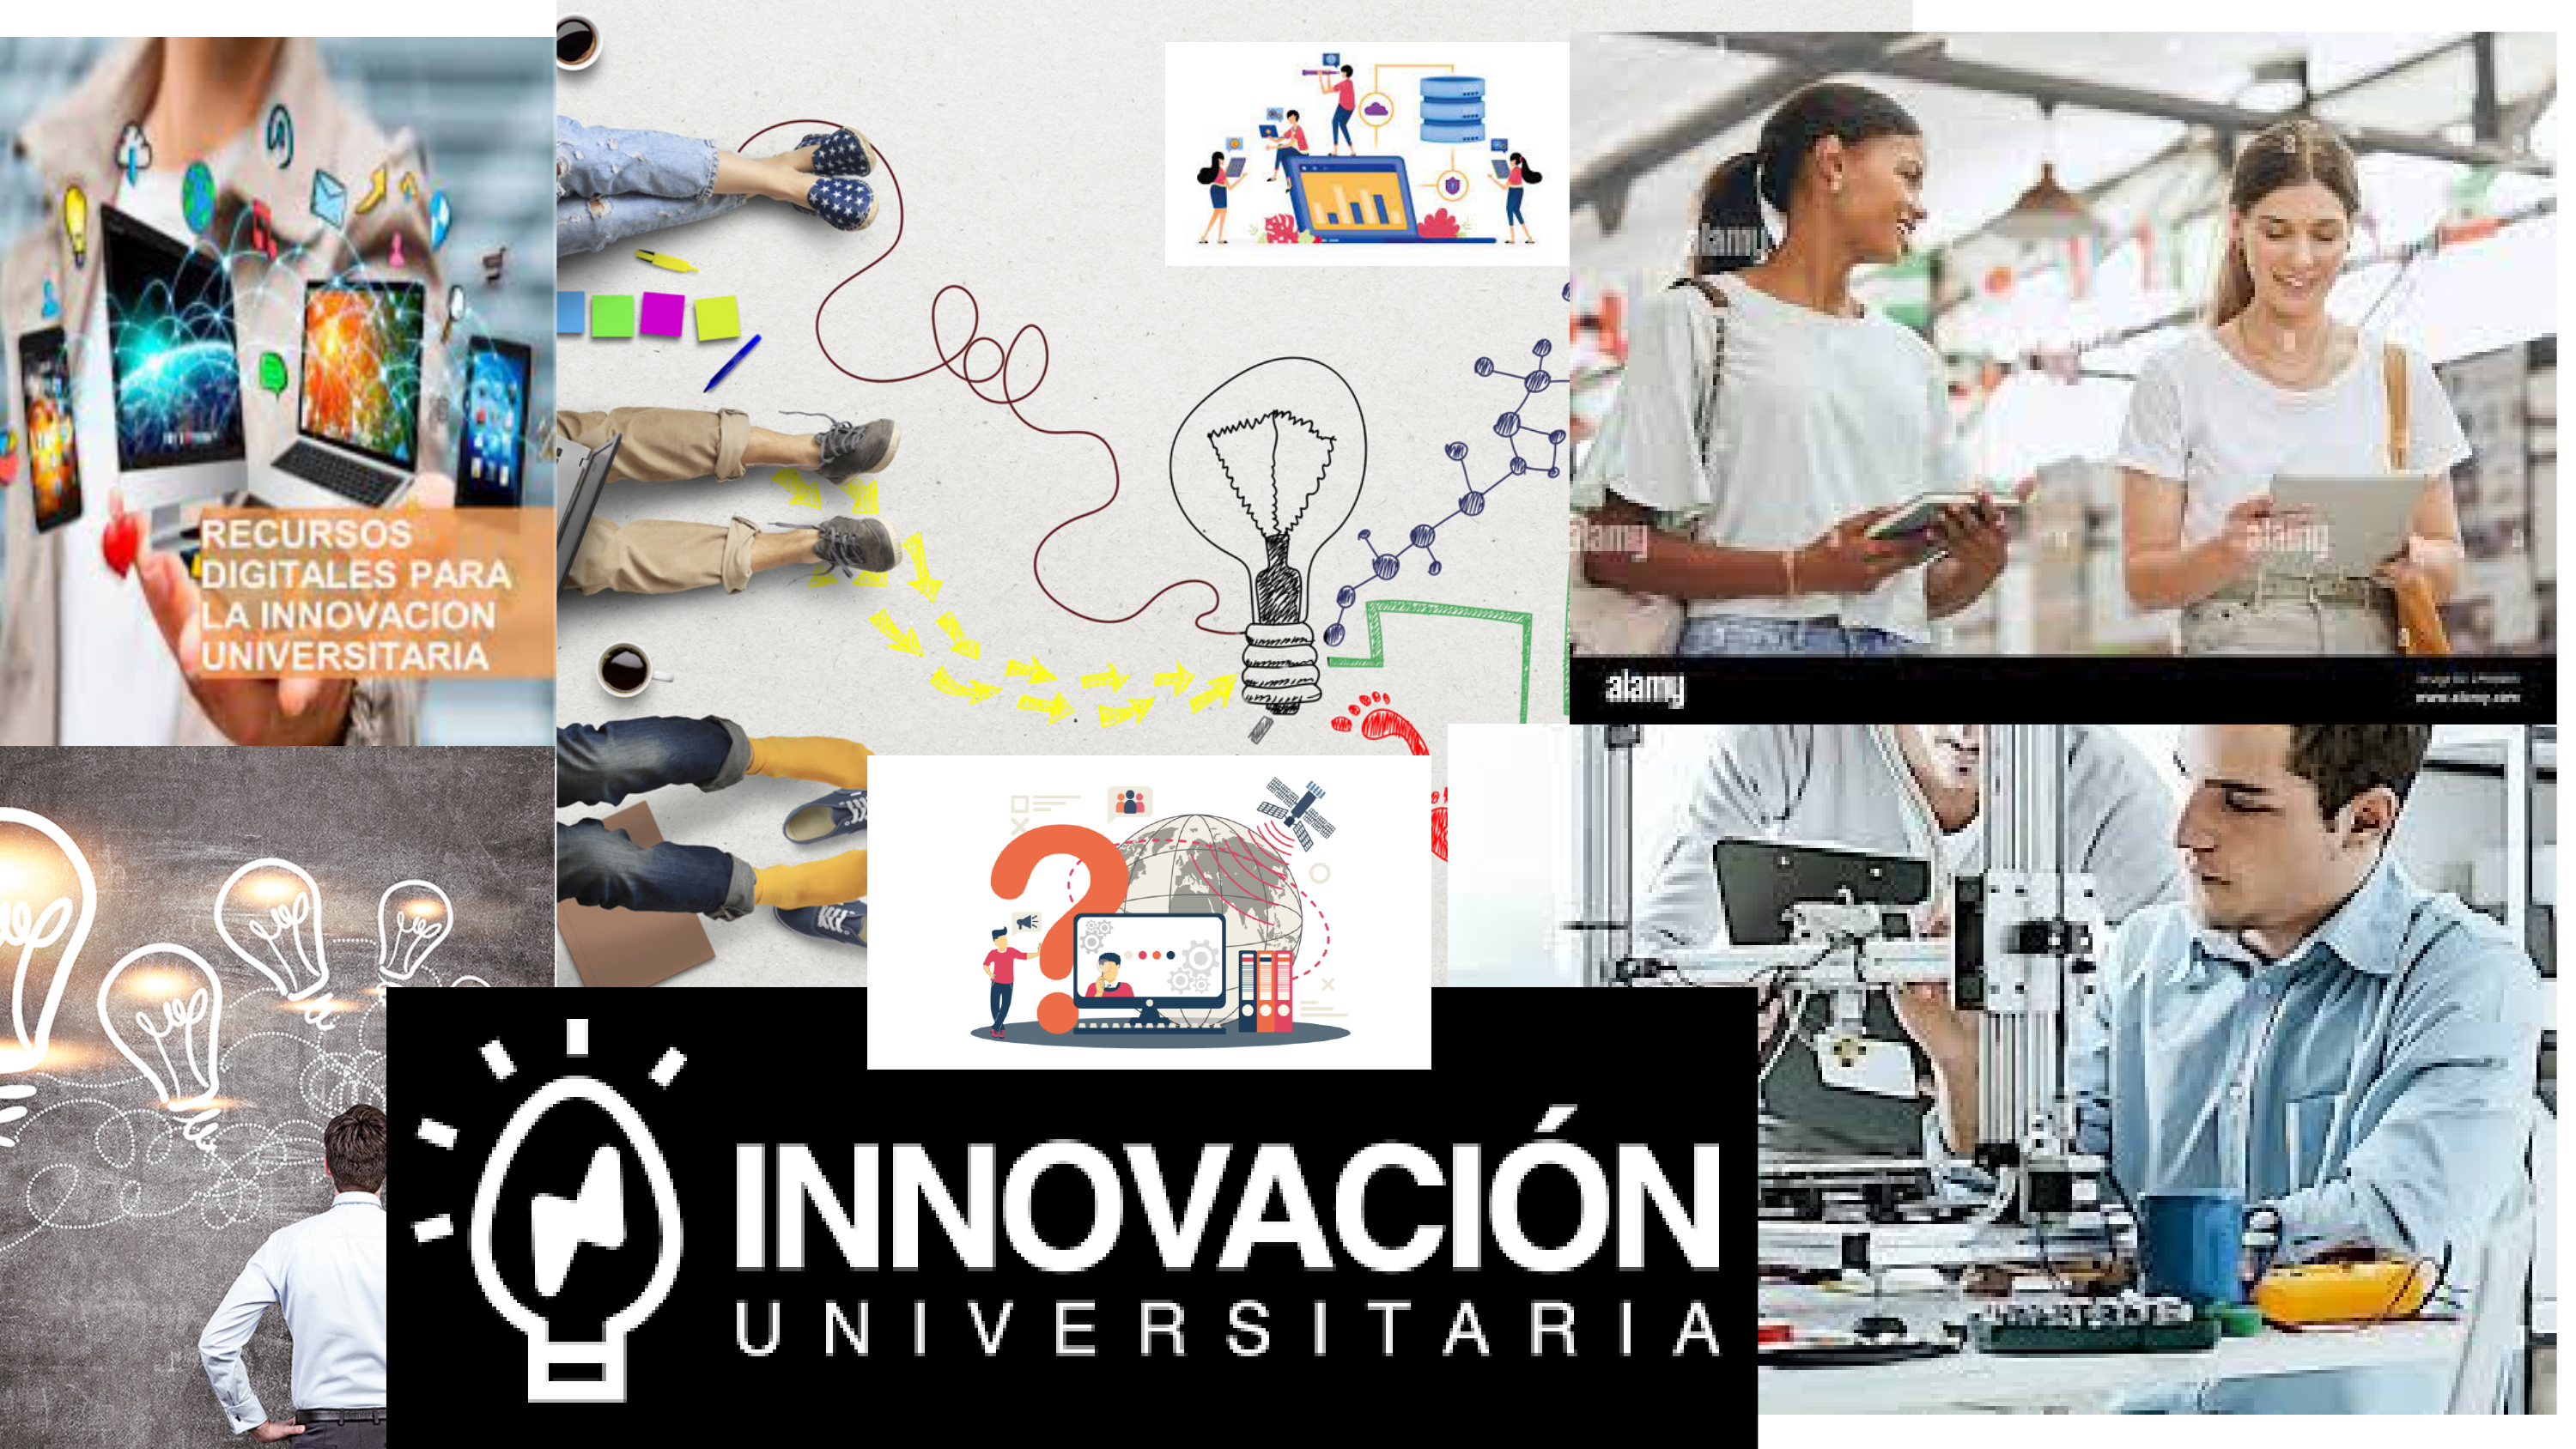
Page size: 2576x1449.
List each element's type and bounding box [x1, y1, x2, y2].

picture [1165, 41, 1571, 267]
picture [866, 755, 1431, 1070]
text_box [386, 987, 1759, 1449]
text_box [1447, 724, 2557, 1415]
text_box [0, 37, 556, 759]
text_box [0, 746, 556, 1449]
text_box [556, 0, 1913, 987]
text_box [1569, 32, 2557, 724]
